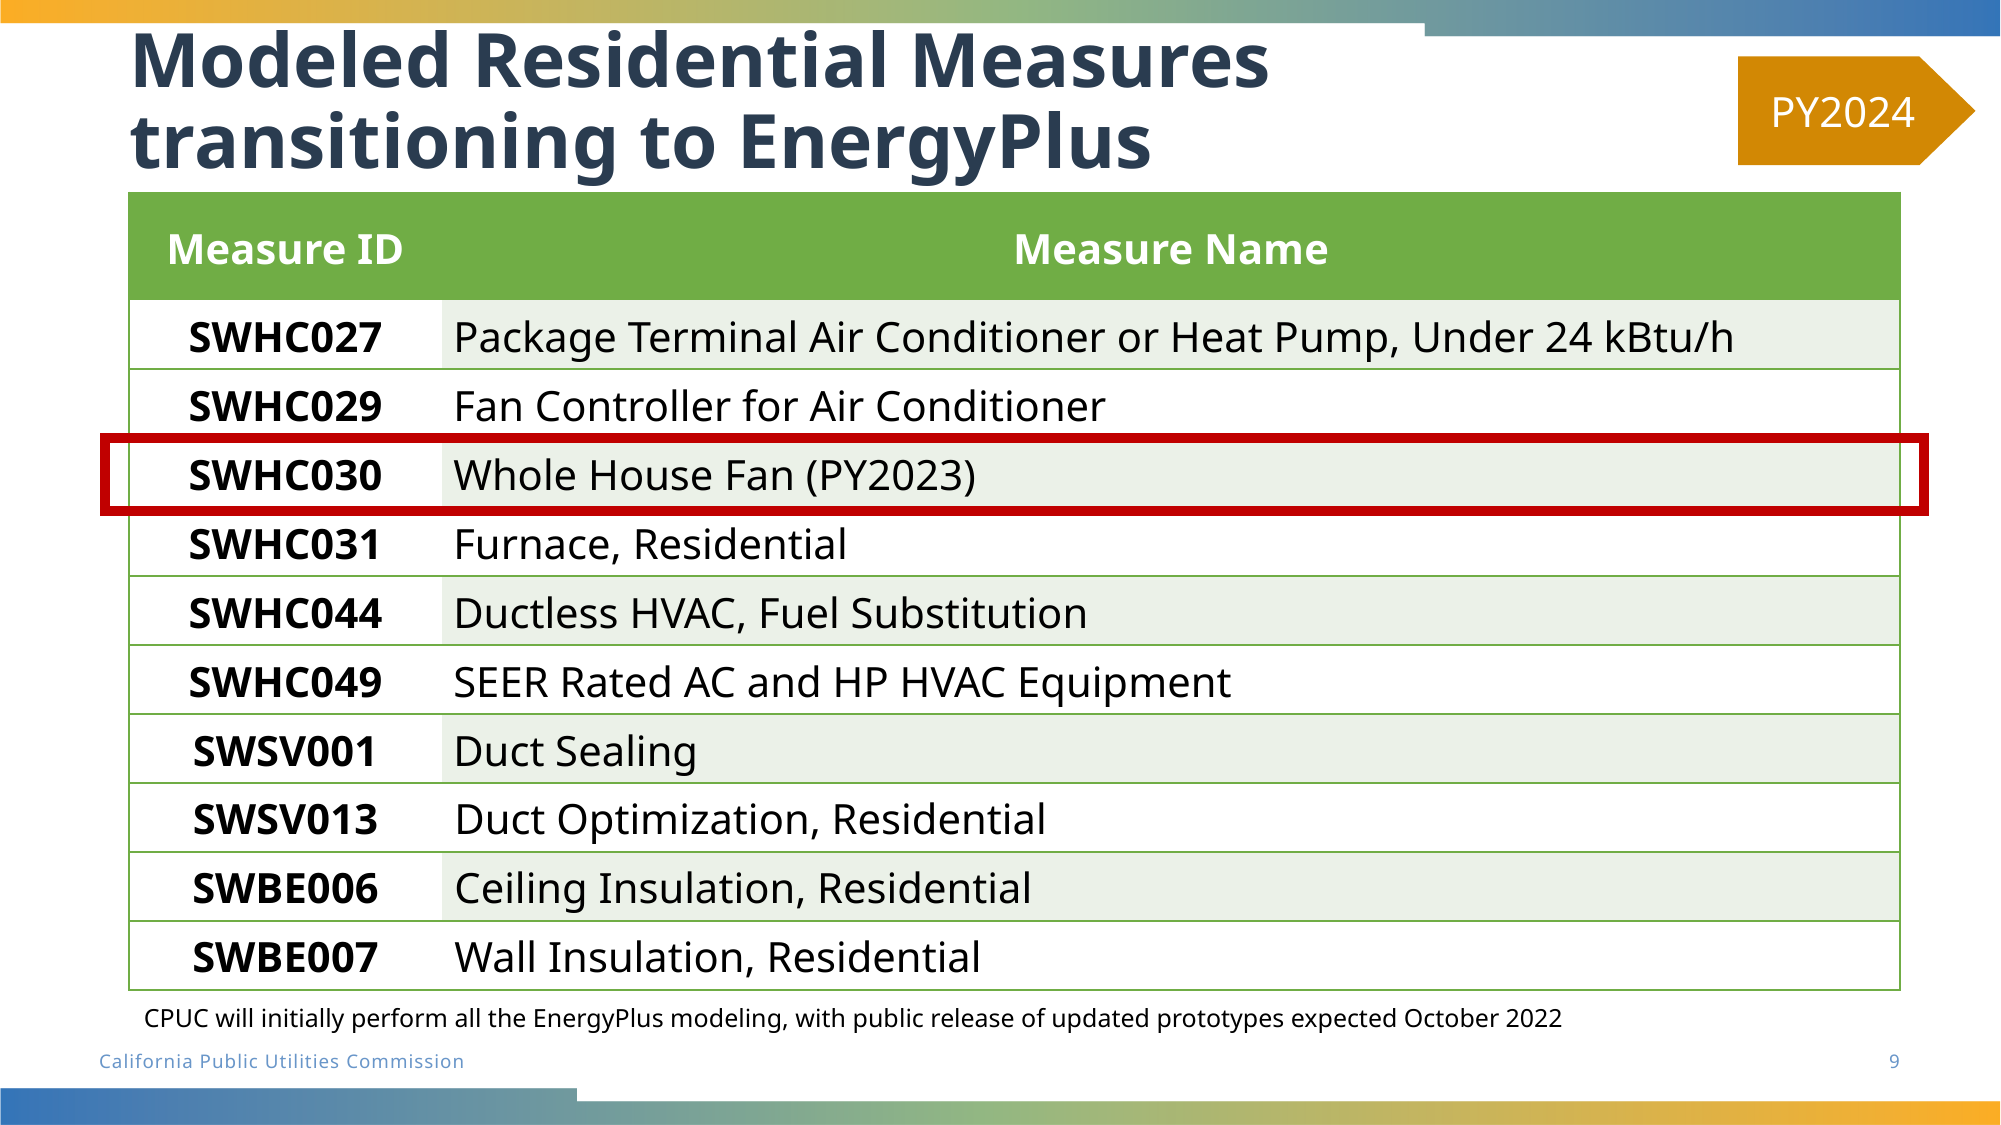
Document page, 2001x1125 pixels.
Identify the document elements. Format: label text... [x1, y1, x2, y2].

picture [0, 0, 2001, 1125]
table_cell SWHC049 [130, 646, 442, 713]
table_cell Furnace, Residential [442, 512, 1899, 575]
table_header Measure Name [442, 193, 1899, 299]
table_cell Package Terminal Air Conditioner or Heat Pump, Under 24 kBtu/h [442, 300, 1899, 368]
table_cell SWHC027 [130, 300, 442, 368]
text_box PY2024 [1737, 55, 1978, 167]
table_cell SWSV013 [130, 784, 442, 851]
table_cell SWHC029 [130, 370, 442, 437]
text_box [104, 437, 1925, 512]
table_cell Ceiling Insulation, Residential [442, 853, 1899, 920]
table_cell Duct Sealing [442, 715, 1899, 782]
title Modeled Residential Measures transitioning to EnergyPlus [129, 0, 1646, 192]
table_cell SWSV001 [130, 715, 442, 782]
table_header Measure ID [130, 193, 442, 299]
table_cell Fan Controller for Air Conditioner [442, 370, 1899, 437]
table_cell Wall Insulation, Residential [442, 922, 1899, 989]
slide_number 9 [1837, 1050, 1900, 1080]
table_cell Ductless HVAC, Fuel Substitution [442, 577, 1899, 644]
table_cell Duct Optimization, Residential [442, 784, 1899, 851]
table_cell SEER Rated AC and HP HVAC Equipment [442, 646, 1899, 713]
table_cell SWHC044 [130, 577, 442, 644]
table_cell SWBE006 [130, 853, 442, 920]
table_cell SWHC031 [130, 512, 442, 575]
table_cell SWBE007 [130, 922, 442, 989]
text_box CPUC will initially perform all the EnergyPlus modeling, with public release of updated prototypes expected October 2022 [129, 994, 1719, 1040]
